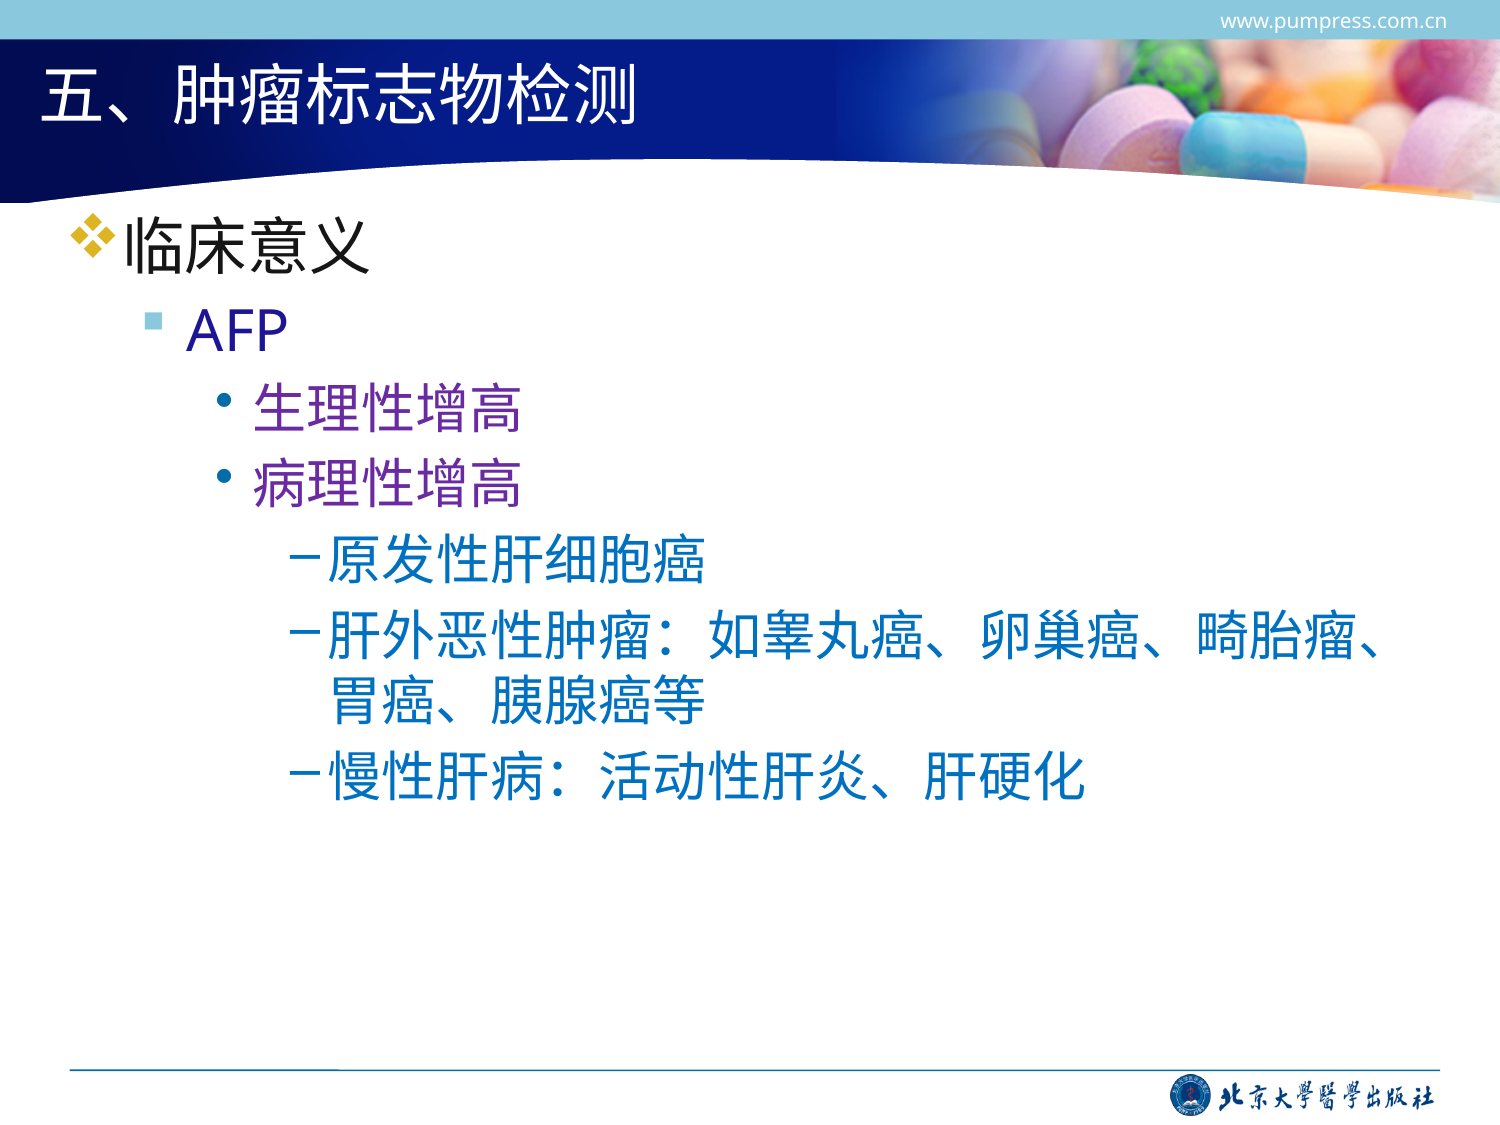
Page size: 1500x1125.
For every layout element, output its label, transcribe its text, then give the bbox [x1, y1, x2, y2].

picture [0, 40, 1500, 203]
slide_number www.pumpress.com.cn [1024, 0, 1463, 38]
list 临床意义 AFP 生理性增高 病理性增高 原发性肝细胞癌 肝外恶性肿瘤：如睾丸癌、卵巢癌、畸胎瘤、胃癌、胰腺癌等 慢性肝病：活动性肝炎、肝硬化 [49, 198, 1463, 1026]
title 五、肿瘤标志物检测 [23, 46, 1349, 140]
picture [1170, 1074, 1436, 1118]
